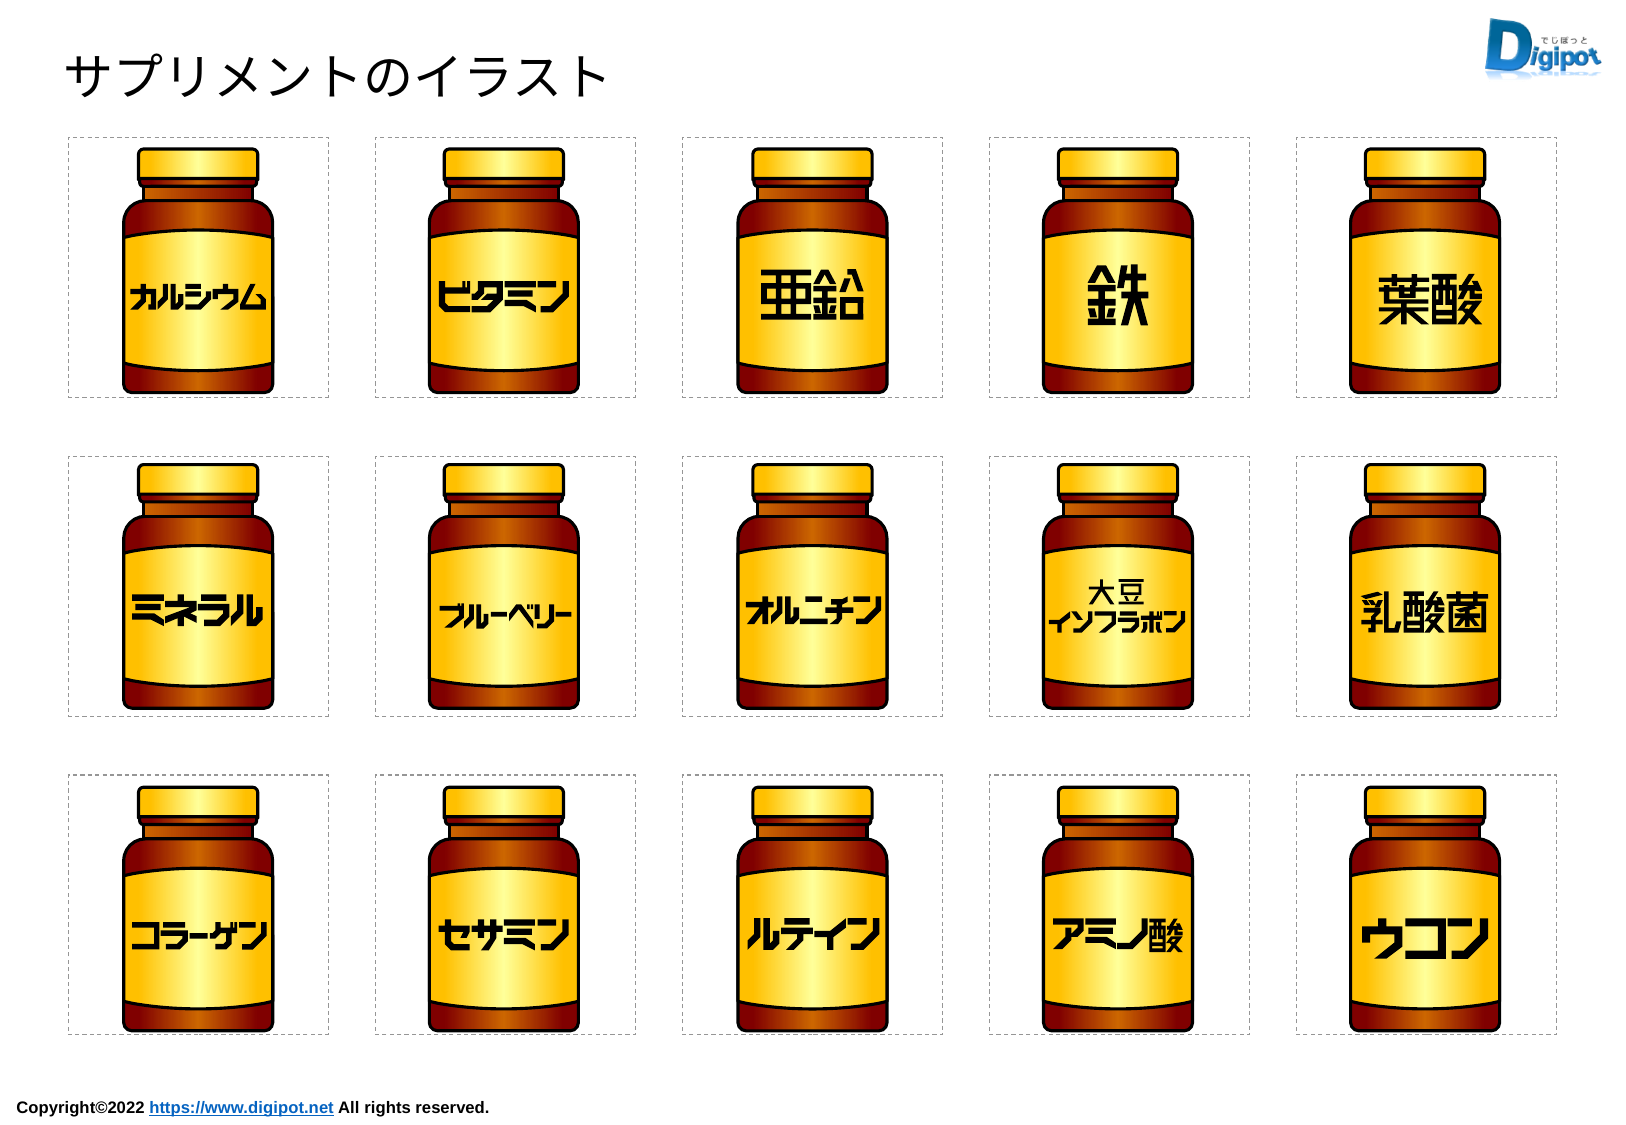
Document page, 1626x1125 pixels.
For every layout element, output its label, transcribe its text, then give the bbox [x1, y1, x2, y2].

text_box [1350, 464, 1500, 709]
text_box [123, 149, 273, 393]
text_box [737, 149, 887, 393]
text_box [123, 787, 273, 1031]
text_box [123, 464, 273, 709]
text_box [429, 149, 579, 393]
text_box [737, 787, 887, 1031]
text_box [429, 464, 579, 709]
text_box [1043, 464, 1193, 709]
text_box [1043, 149, 1193, 393]
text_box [737, 464, 887, 709]
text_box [429, 787, 579, 1031]
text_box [1043, 787, 1193, 1031]
text_box サプリメントのイラスト [48, 38, 628, 113]
picture [1485, 18, 1602, 82]
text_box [1350, 149, 1500, 393]
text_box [1350, 787, 1500, 1031]
